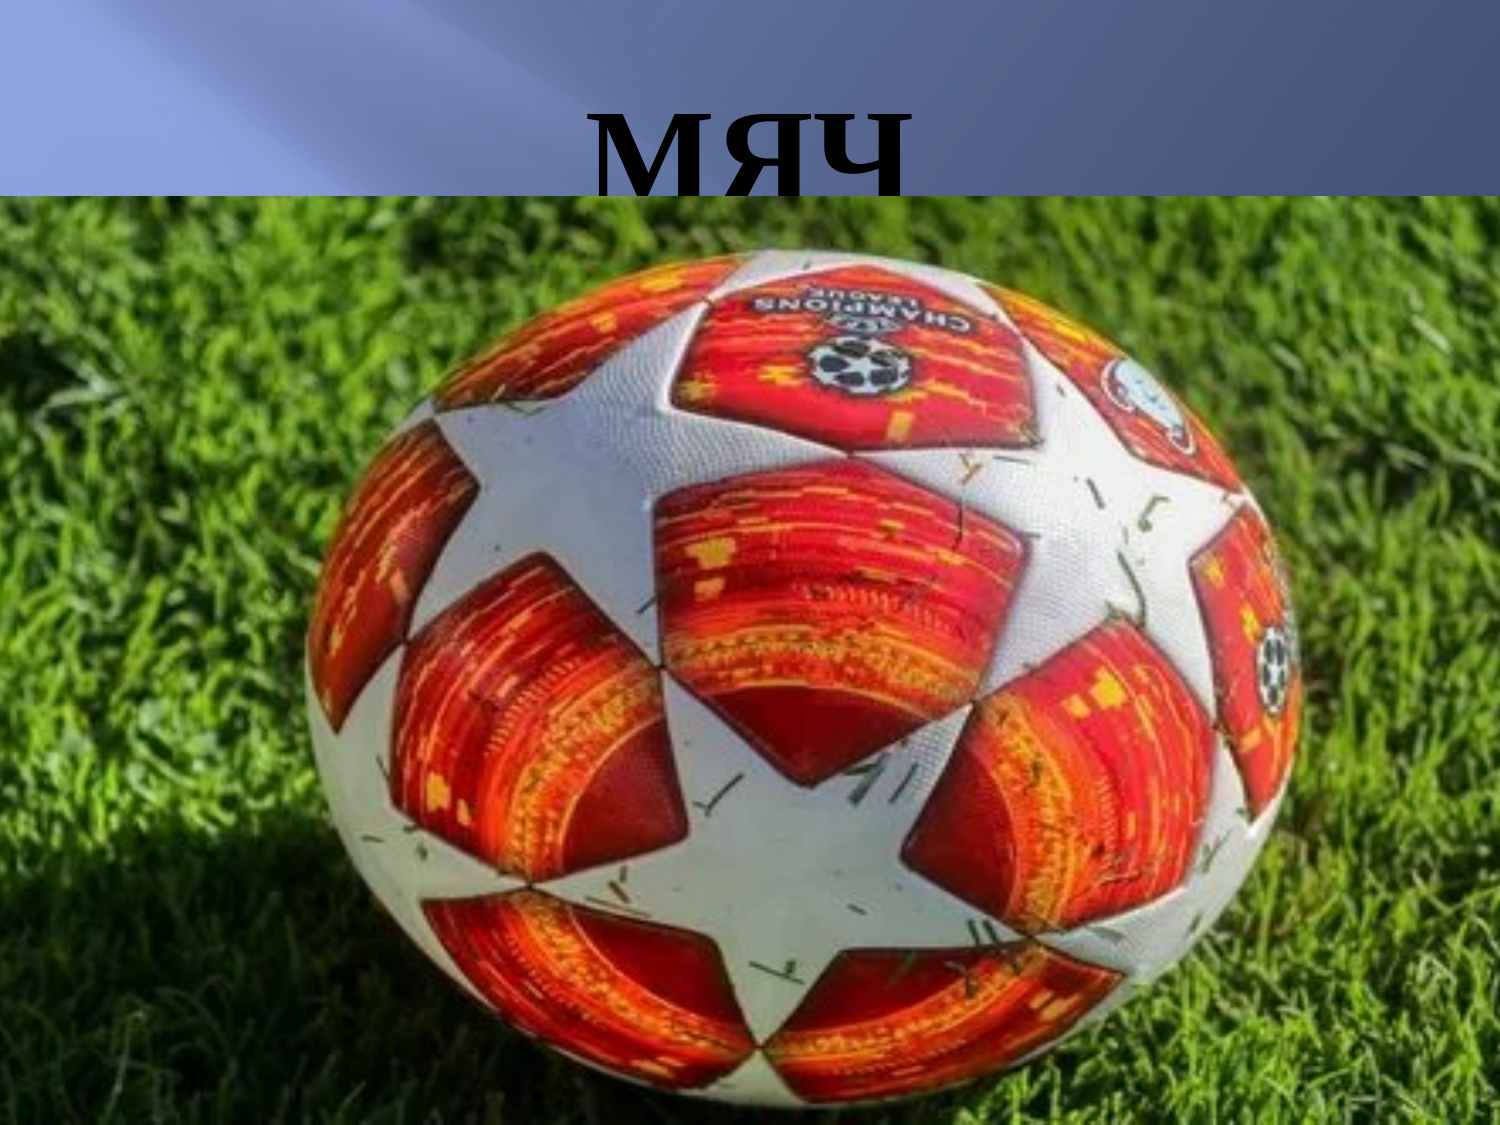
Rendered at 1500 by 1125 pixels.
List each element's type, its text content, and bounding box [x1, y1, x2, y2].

title МЯЧ [300, 99, 1200, 195]
picture [0, 195, 1500, 1125]
